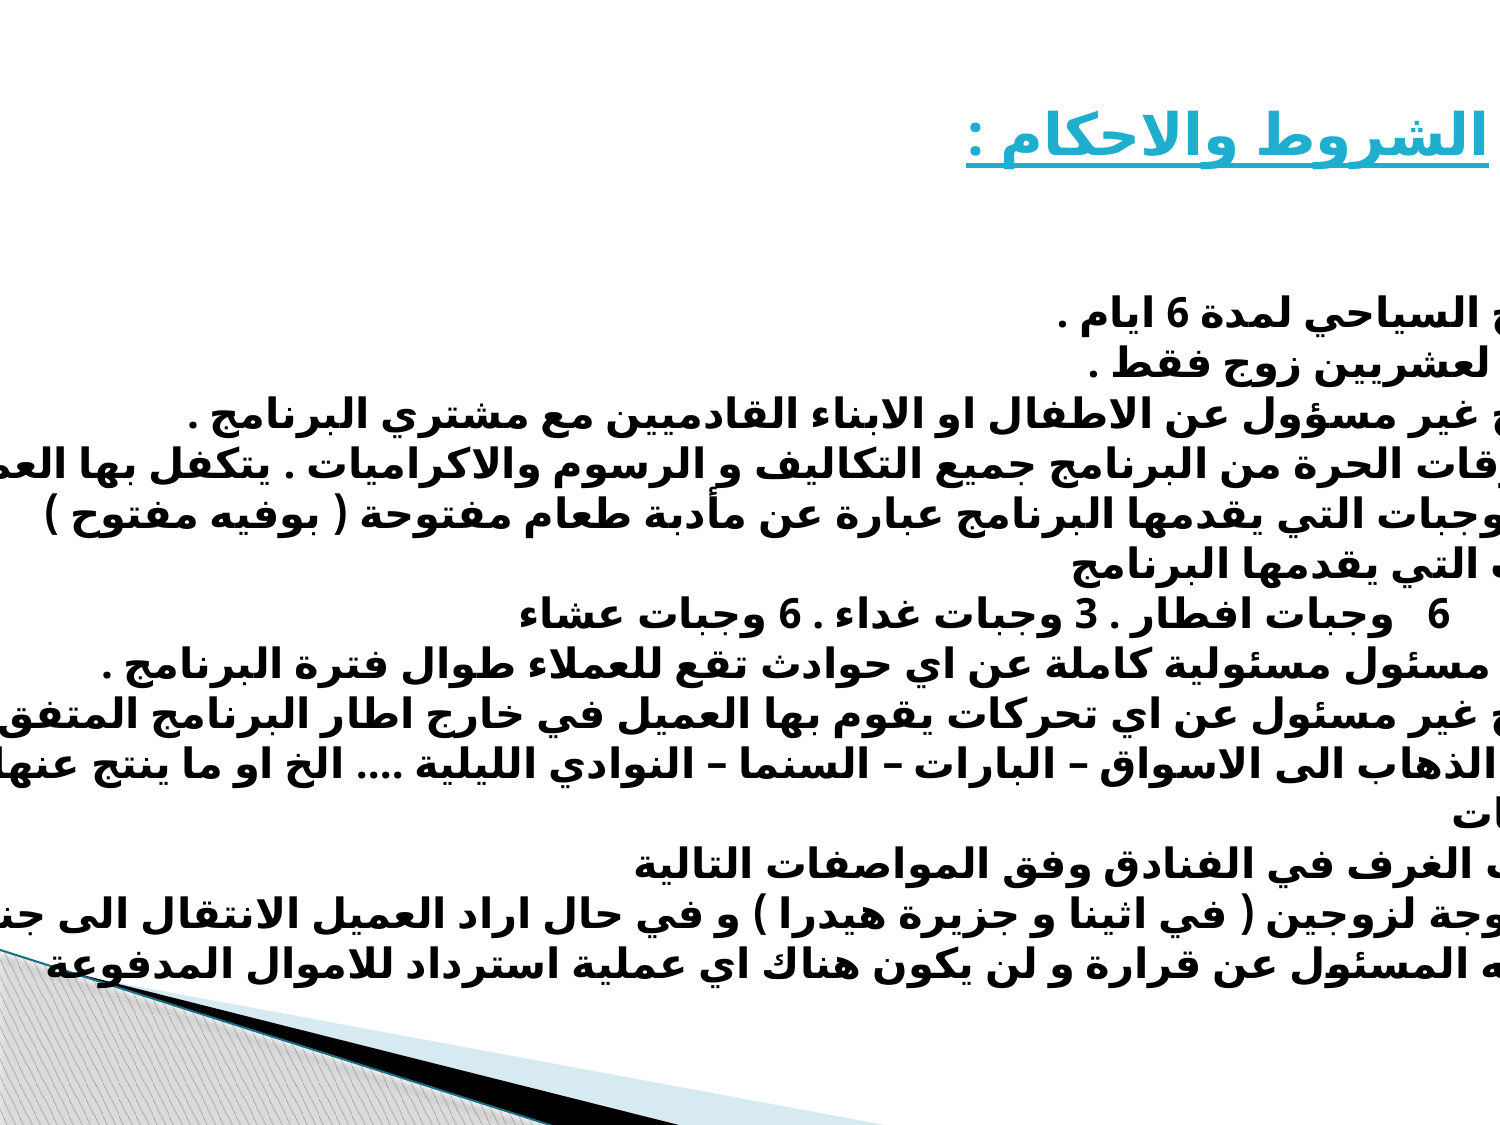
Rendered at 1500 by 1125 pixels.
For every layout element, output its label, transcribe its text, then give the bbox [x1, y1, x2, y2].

text_box 1- البرنامج السياحي لمدة 6 ايام . 2-البرنامج لعشريين زوج فقط . 3- البرنامج غير مسؤول عن الاطفال او الابناء القادميين مع مشتري البرنامج . 4- في الاوقات الحرة من البرنامج جميع التكاليف و الرسوم والاكراميات . يتكفل بها العميل 5- جميع الوجبات التي يقدمها البرنامج عبارة عن مأدبة طعام مفتوحة ( بوفيه مفتوح ) 6- الوجبات التي يقدمها البرنامج 6 وجبات افطار . 3 وجبات غداء . 6 وجبات عشاء 7-البرنامج مسئول مسئولية كاملة عن اي حوادث تقع للعملاء طوال فترة البرنامج . 8- البرنامج غير مسئول عن اي تحركات يقوم بها العميل في خارج اطار البرنامج المتفق عليه سوى كان الذهاب الى الاسواق – البارات – السنما – النوادي الليلية .... الخ او ما ينتج عنها من مخالفات 9- حجوزات الغرف في الفنادق وفق المواصفات التالية غرفة مزدوجة لزوجين ( في اثينا و جزيرة هيدرا ) و في حال اراد العميل الانتقال الى جناح او كوخ او شاليه فانه المسئول عن قرارة و لن يكون هناك اي عملية استرداد للاموال المدفوعة [0, 278, 1500, 994]
text_box الشروط والاحكام : [951, 90, 1500, 175]
